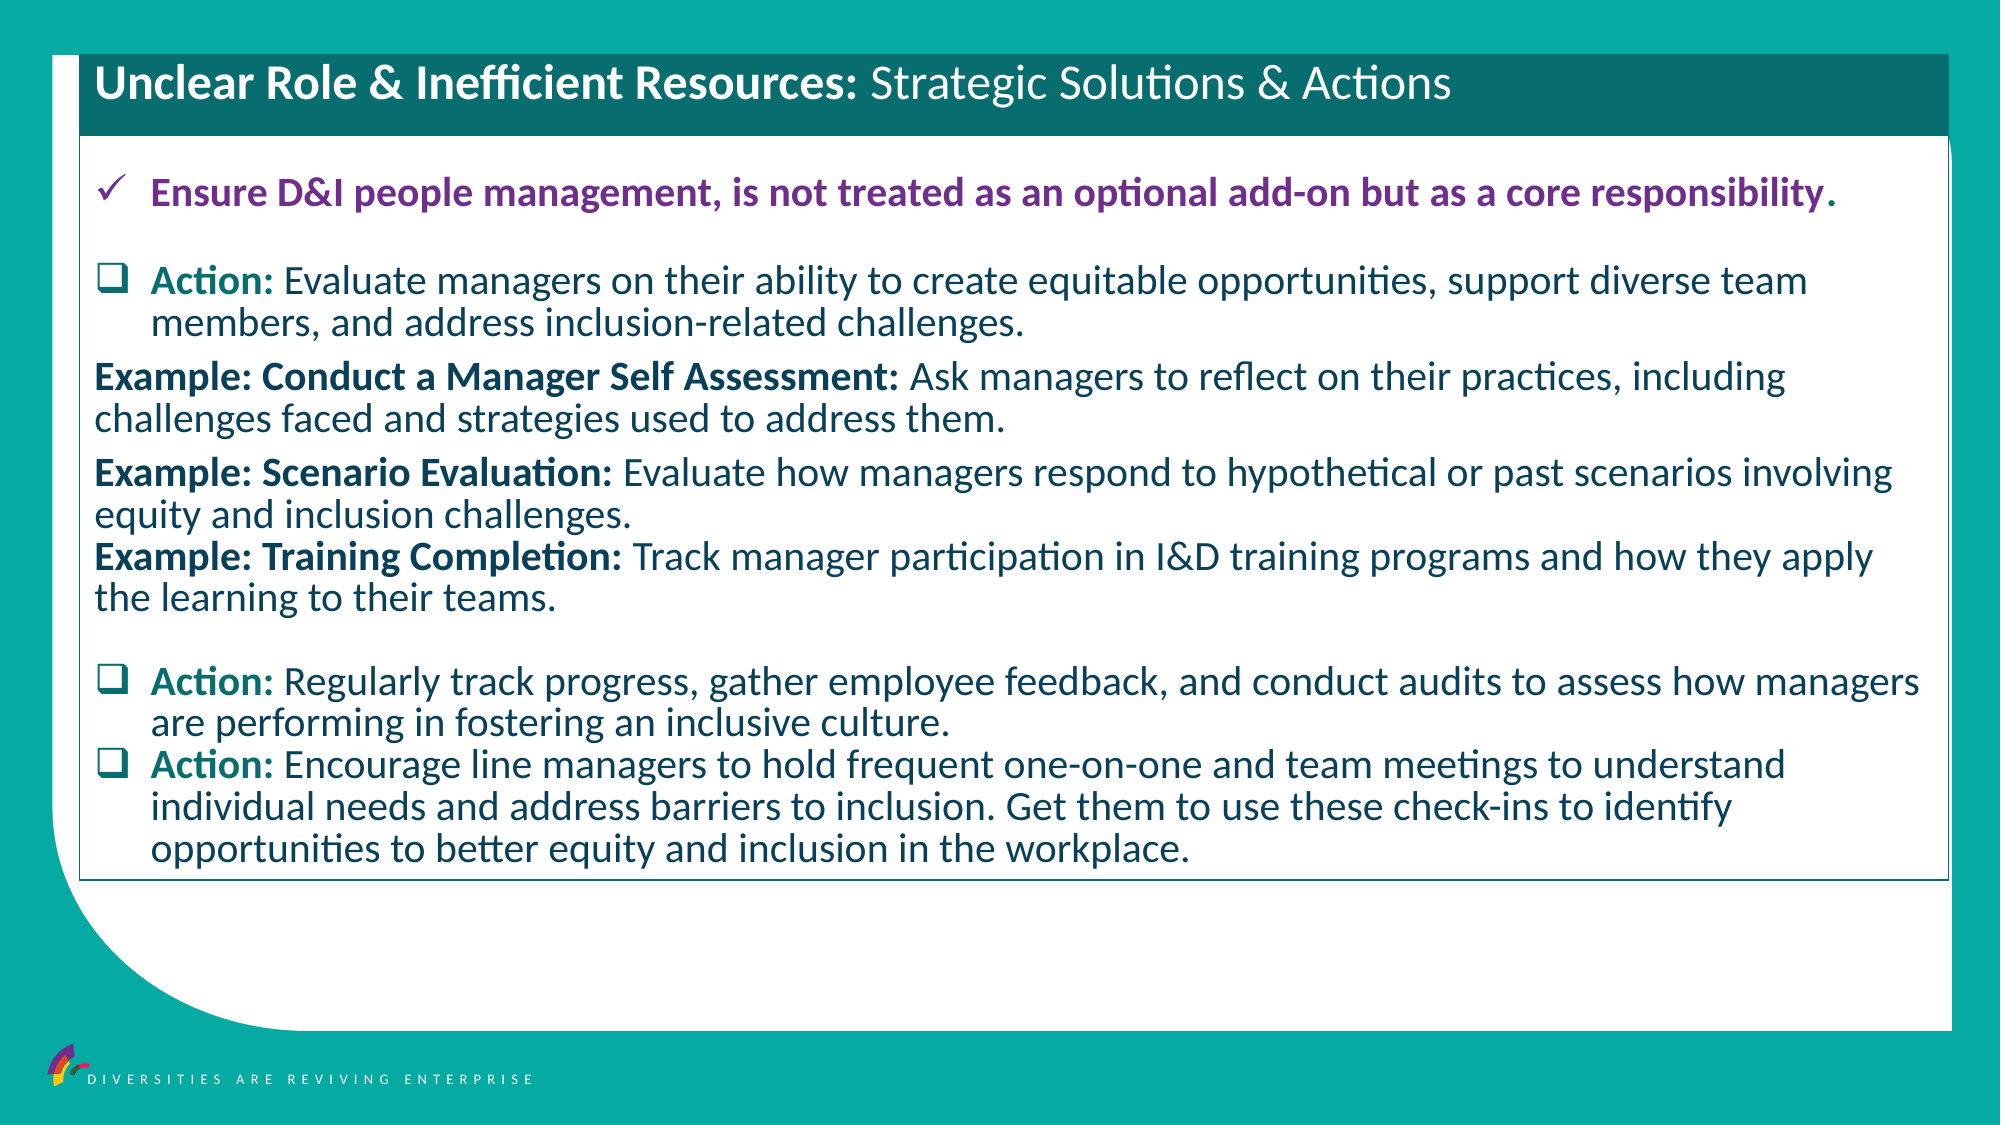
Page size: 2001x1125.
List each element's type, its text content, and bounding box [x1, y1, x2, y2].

table_header Unclear Role & Inefficient Resources: Strategic Solutions & Actions [80, 56, 1948, 134]
table_cell Ensure D&I people management, is not treated as an optional add-on but as a core responsibility. Action: Evaluate managers on their ability to create equitable opportunities, support diverse team members, and address inclusion-related challenges. Example: Conduct a Manager Self Assessment: Ask managers to reflect on their practices, including challenges faced and strategies used to address them. Example: Scenario Evaluation: Evaluate how managers respond to hypothetical or past scenarios involving equity and inclusion challenges. Example: Training Completion: Track manager participation in I&D training programs and how they apply the learning to their teams. Action: Regularly track progress, gather employee feedback, and conduct audits to assess how managers are performing in fostering an inclusive culture. Action: Encourage line managers to hold frequent one-on-one and team meetings to understand individual needs and address barriers to inclusion. Get them to use these check-ins to identify opportunities to better equity and inclusion in the workplace. [80, 136, 1948, 879]
